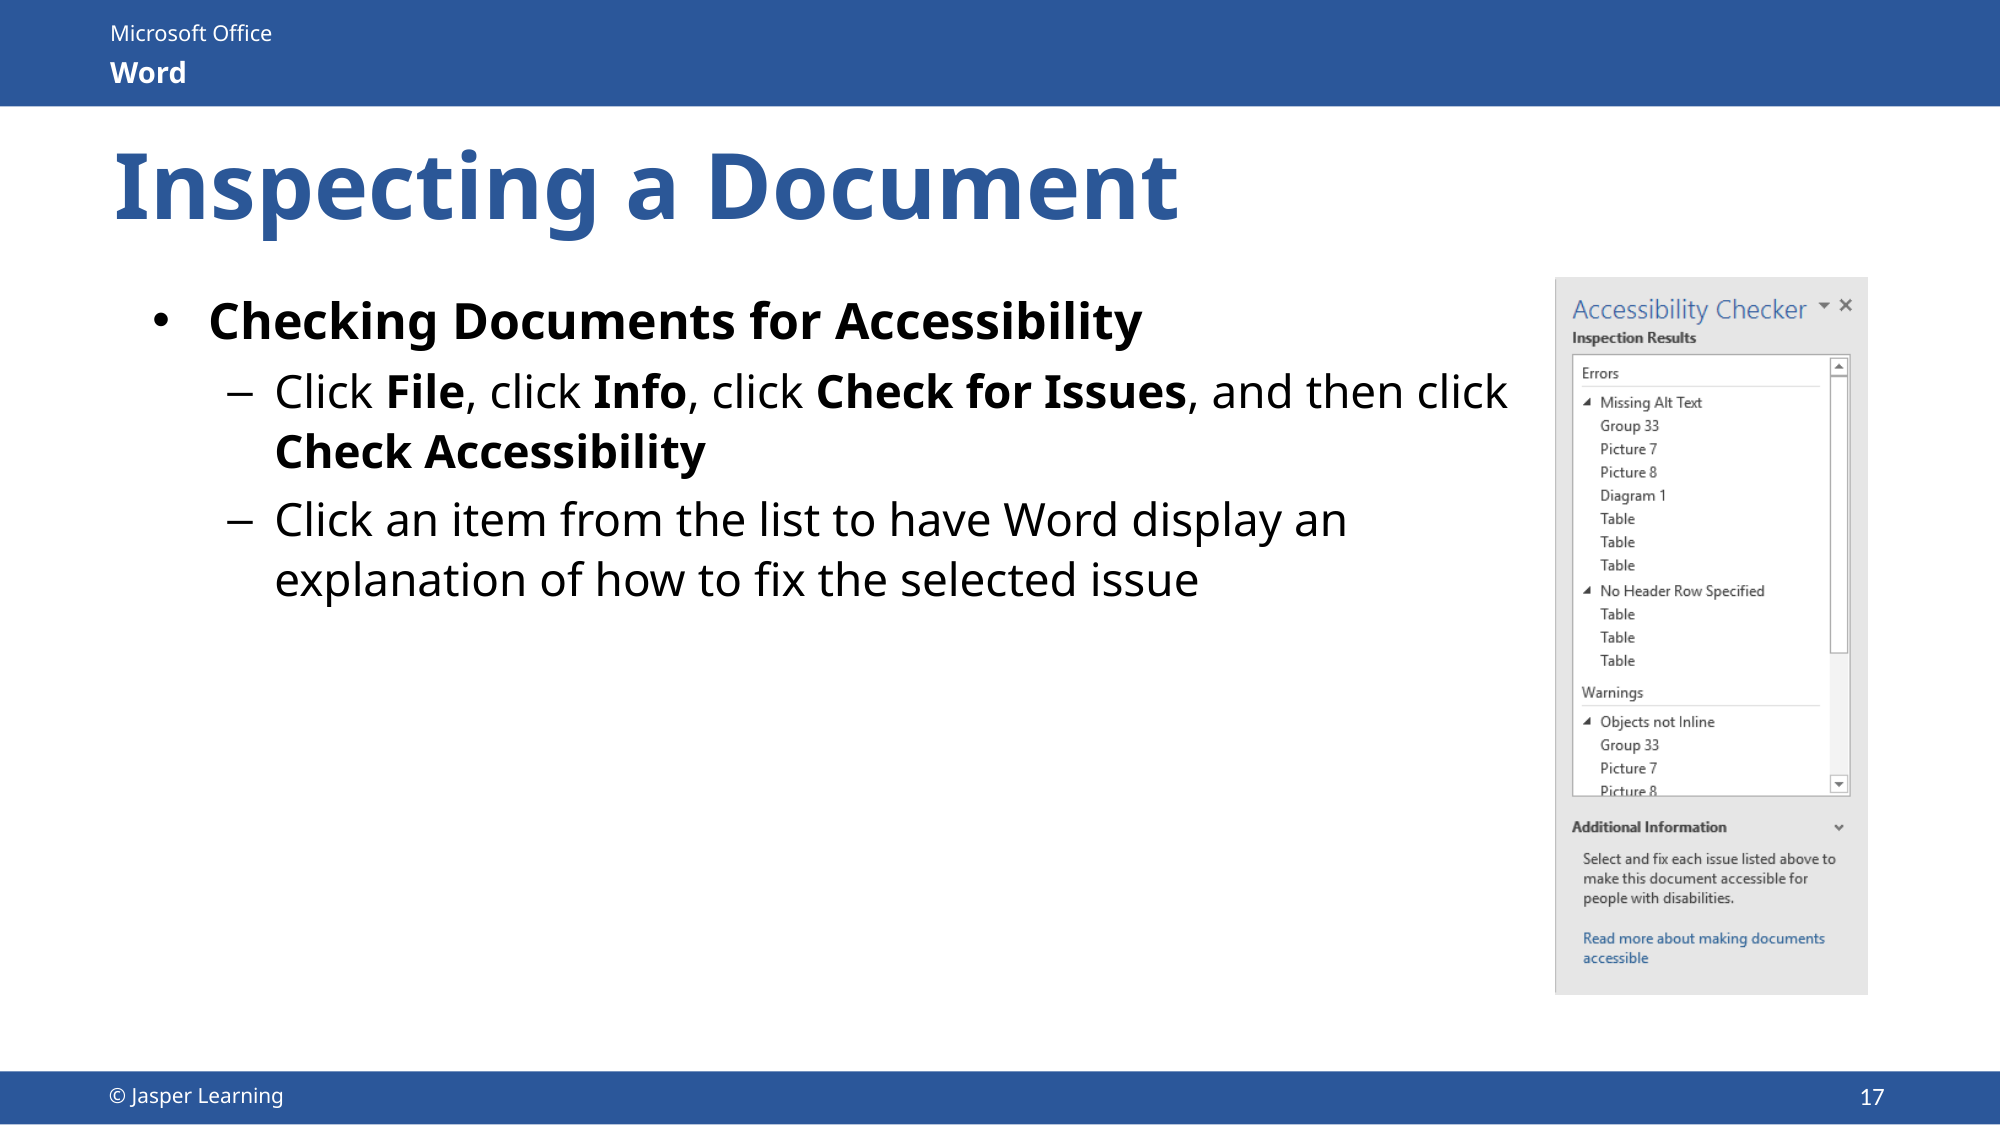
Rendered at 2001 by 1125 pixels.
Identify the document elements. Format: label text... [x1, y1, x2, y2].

list Checking Documents for Accessibility Click File, click Info, click Check for Issues, and then click Check Accessibility Click an item from the list to have Word display an explanation of how to fix the selected issue [137, 277, 1551, 1014]
picture [1555, 276, 1868, 995]
footer © Jasper Learning [94, 1066, 769, 1125]
title Inspecting a Document [99, 118, 1866, 248]
slide_number 17 [1433, 1065, 1900, 1125]
